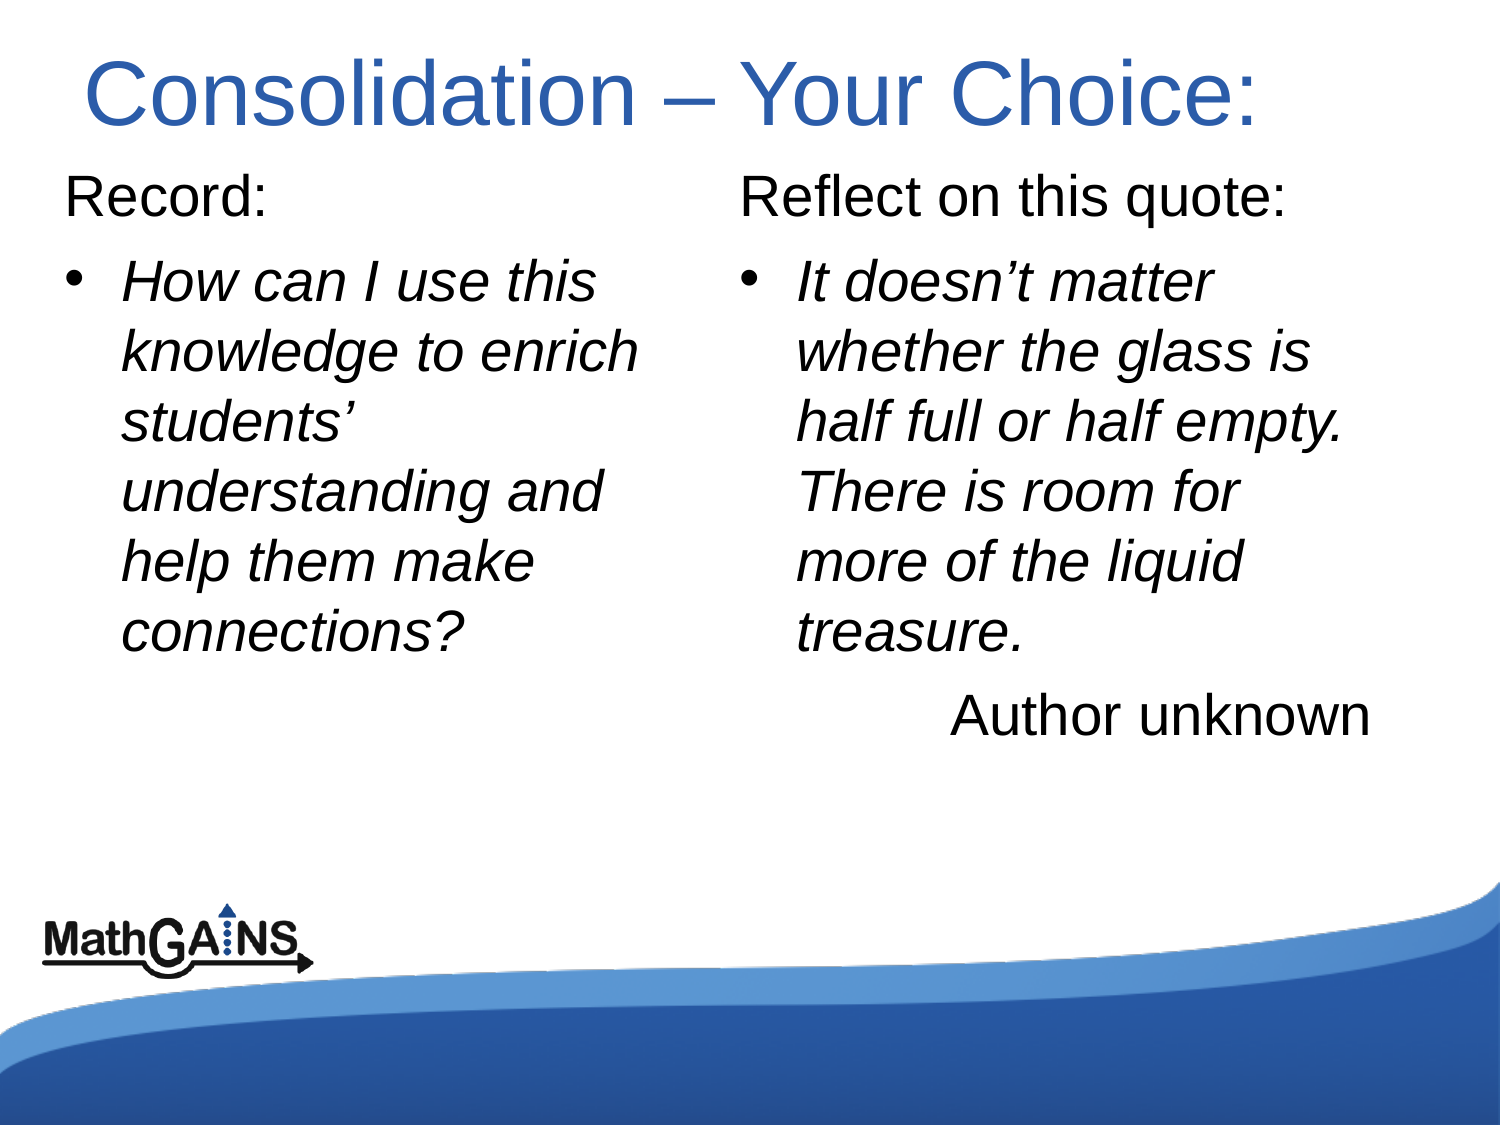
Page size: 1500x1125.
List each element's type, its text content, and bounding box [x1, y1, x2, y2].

title Consolidation – Your Choice: [74, 14, 1426, 163]
list Record: How can I use this knowledge to enrich students’ understanding and help them make connections? [49, 149, 713, 1013]
picture [0, 878, 1500, 1125]
list Reflect on this quote: It doesn’t matter whether the glass is half full or half empty. There is room for more of the liquid treasure. Author unknown [724, 149, 1388, 813]
